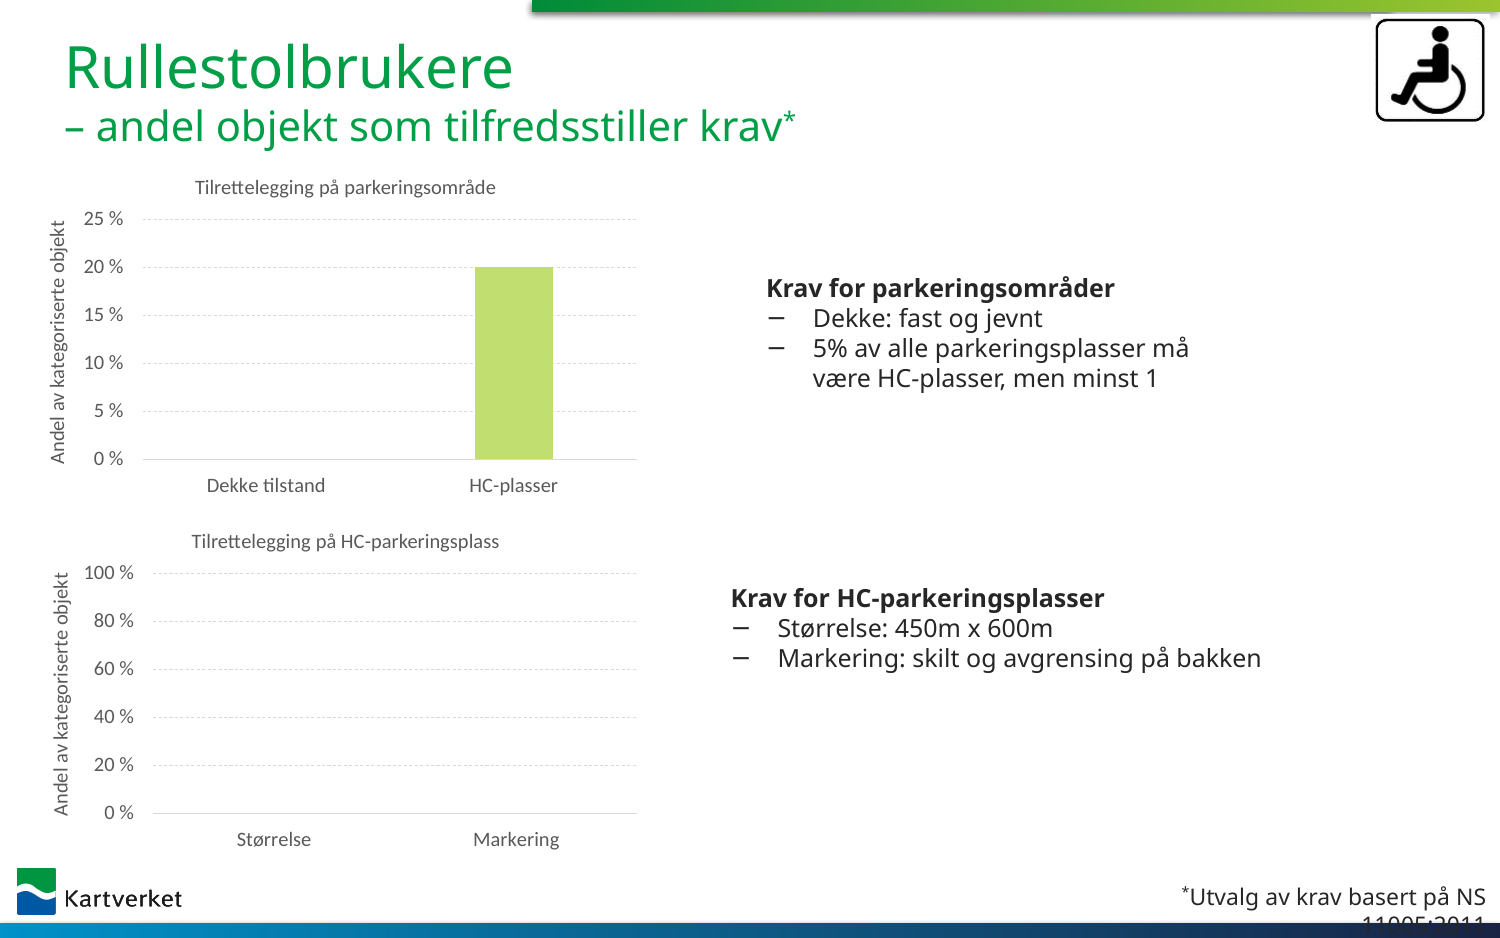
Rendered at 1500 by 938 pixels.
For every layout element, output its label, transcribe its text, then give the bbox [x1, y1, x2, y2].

picture [1371, 13, 1491, 127]
picture [41, 166, 650, 505]
text_box *Utvalg av krav basert på NS 11005:2011 [1068, 873, 1500, 938]
text_box Rullestolbrukere – andel objekt som tilfredsstiller krav* [49, 23, 1431, 158]
text_box Krav for parkeringsområder Dekke: fast og jevnt 5% av alle parkeringsplasser må være HC-plasser, men minst 1 [751, 264, 1232, 400]
text_box Krav for HC-parkeringsplasser Størrelse: 450m x 600m Markering: skilt og avgrensing på bakken [715, 574, 1278, 680]
picture [41, 520, 650, 859]
